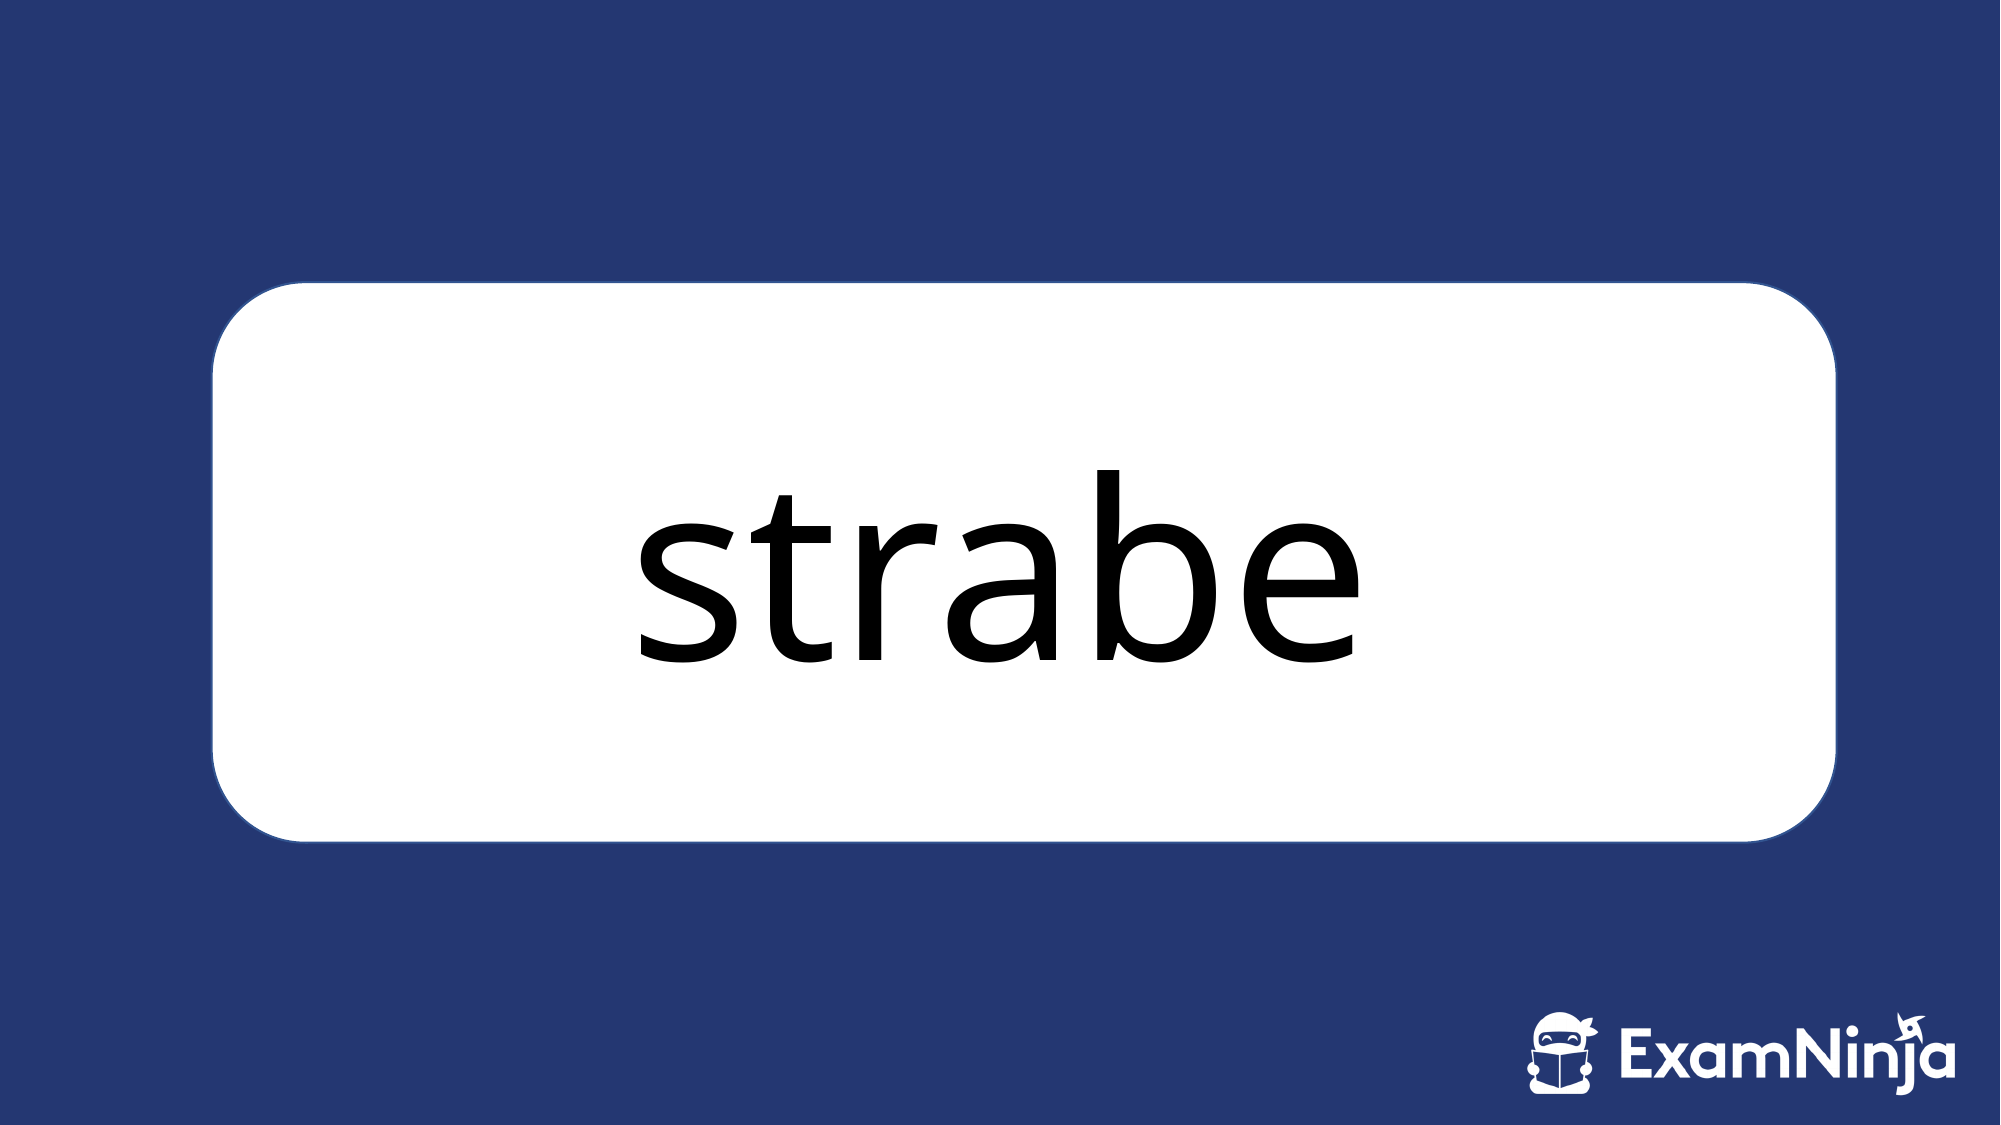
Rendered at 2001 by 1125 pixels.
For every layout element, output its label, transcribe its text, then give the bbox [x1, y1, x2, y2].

text_box [210, 281, 1838, 403]
text_box [210, 719, 1838, 844]
picture [1501, 1003, 1979, 1102]
text_box strabe [143, 403, 1857, 719]
